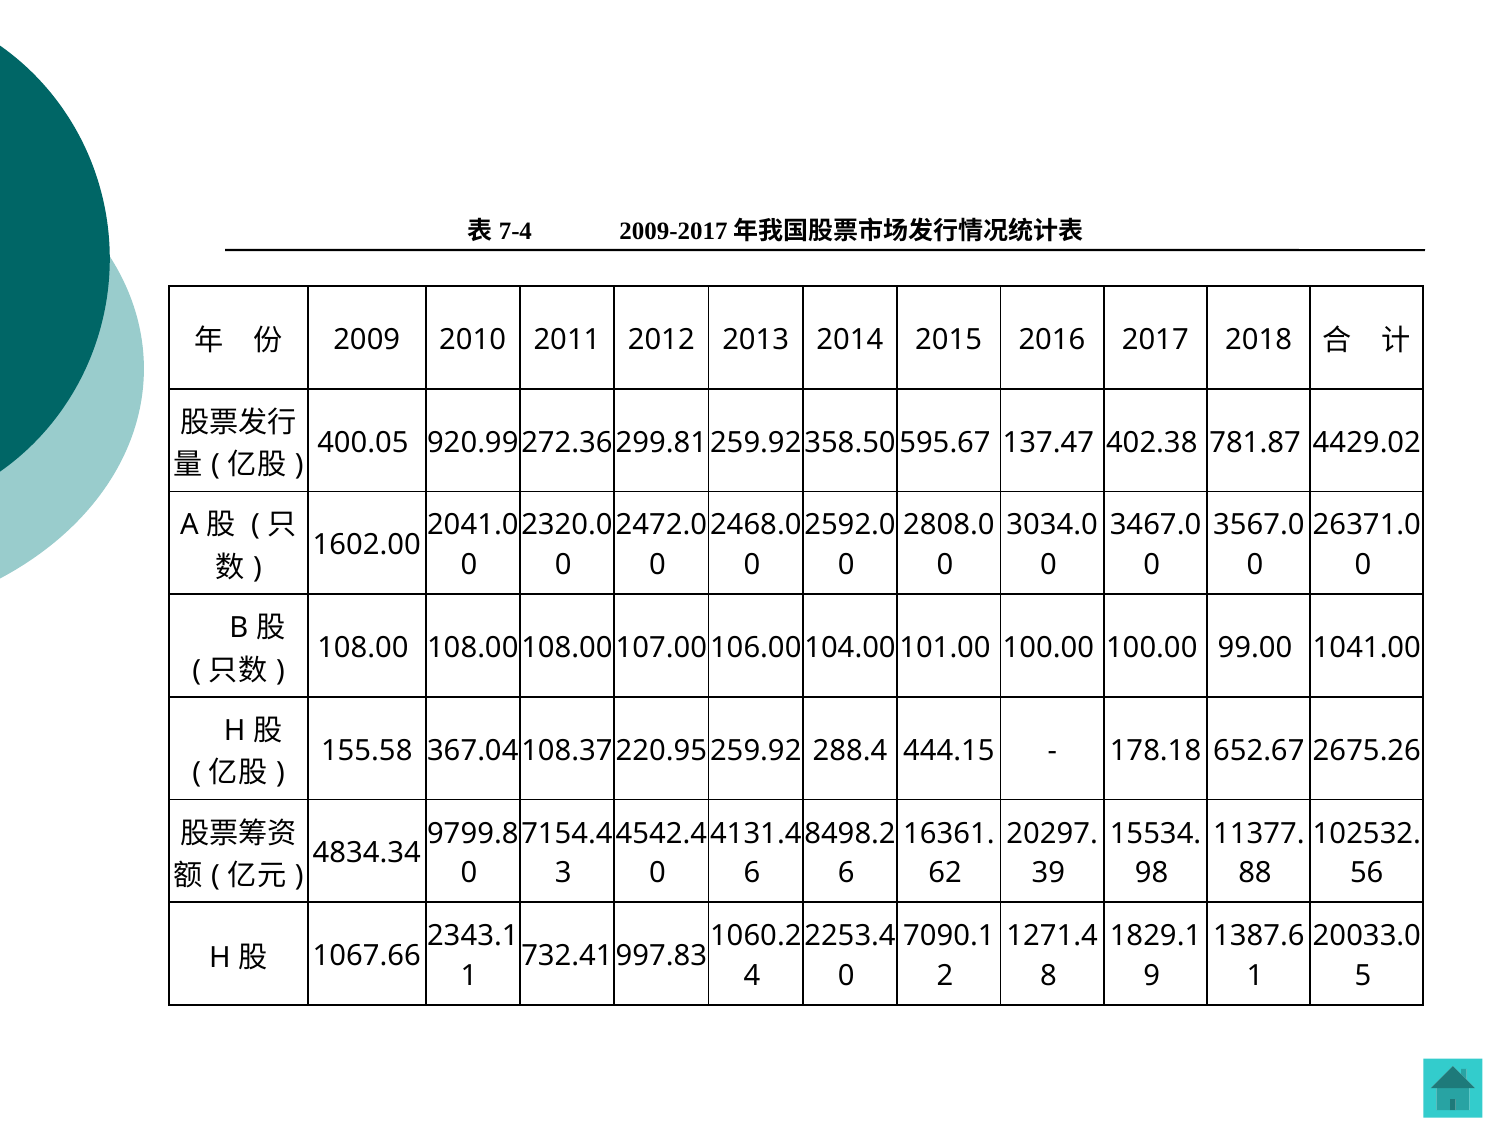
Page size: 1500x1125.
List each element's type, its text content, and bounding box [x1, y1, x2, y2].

text_box [1423, 1058, 1483, 1118]
table_cell 288.4 [804, 698, 896, 799]
table_cell 3567.00 [1208, 492, 1309, 593]
table_cell 9799.80 [427, 800, 519, 901]
table_cell 367.04 [427, 698, 519, 799]
table_cell 102532.56 [1311, 800, 1422, 901]
table_cell 4429.02 [1311, 390, 1422, 491]
table_cell 26371.00 [1311, 492, 1422, 593]
table_cell - [1001, 698, 1103, 799]
table_cell 2675.26 [1311, 698, 1422, 799]
table_cell 595.67 [898, 390, 1000, 491]
table_cell 178.18 [1105, 698, 1206, 799]
table_cell 781.87 [1208, 390, 1309, 491]
table_cell 400.05 [309, 390, 425, 491]
table_cell 104.00 [804, 595, 896, 696]
table_cell 4131.46 [709, 800, 802, 901]
table_cell 732.41 [521, 903, 613, 1004]
table_cell 11377.88 [1208, 800, 1309, 901]
table_cell 100.00 [1105, 595, 1206, 696]
table_cell 4834.34 [309, 800, 425, 901]
table_cell 2253.40 [804, 903, 896, 1004]
table_cell 99.00 [1208, 595, 1309, 696]
table_cell 108.00 [309, 595, 425, 696]
table_cell 108.37 [521, 698, 613, 799]
table_header 2009 [309, 287, 425, 388]
table_cell 358.50 [804, 390, 896, 491]
table_cell 16361.62 [898, 800, 1000, 901]
table_cell 7154.43 [521, 800, 613, 901]
table_cell [1437, 1089, 1469, 1110]
table_cell 8498.26 [804, 800, 896, 901]
table_header 2011 [521, 287, 613, 388]
table_cell 220.95 [615, 698, 708, 799]
table_header 2015 [898, 287, 1000, 388]
table_cell 7090.12 [898, 903, 1000, 1004]
table_cell 1067.66 [309, 903, 425, 1004]
table_cell 997.83 [615, 903, 708, 1004]
table_cell 股票筹资额(亿元) [170, 800, 307, 901]
table_header 2012 [615, 287, 708, 388]
table_header 2014 [804, 287, 896, 388]
table_cell 1060.24 [709, 903, 802, 1004]
table_cell 107.00 [615, 595, 708, 696]
text_box 表7-4 2009-2017年我国股票市场发行情况统计表 [453, 207, 1099, 252]
table_cell 3467.00 [1105, 492, 1206, 593]
table_cell 402.38 [1105, 390, 1206, 491]
table_cell 1602.00 [309, 492, 425, 593]
table_cell 259.92 [709, 698, 802, 799]
table_cell 272.36 [521, 390, 613, 491]
table_cell B股 (只数) [170, 595, 307, 696]
table_cell 108.00 [521, 595, 613, 696]
table_cell 2472.00 [615, 492, 708, 593]
table_header 2017 [1105, 287, 1206, 388]
table_cell 100.00 [1001, 595, 1103, 696]
table_cell 1041.00 [1311, 595, 1422, 696]
table_cell 444.15 [898, 698, 1000, 799]
table_header 年 份 [170, 287, 307, 388]
table_cell 2343.11 [427, 903, 519, 1004]
table_cell 920.99 [427, 390, 519, 491]
table_cell 299.81 [615, 390, 708, 491]
table_cell H股 [170, 903, 307, 1004]
table_cell 1829.19 [1105, 903, 1206, 1004]
table_cell 2320.00 [521, 492, 613, 593]
table_cell 1387.61 [1208, 903, 1309, 1004]
table_cell 101.00 [898, 595, 1000, 696]
table_cell 2808.00 [898, 492, 1000, 593]
table_cell H股(亿股) [170, 698, 307, 799]
table_cell 20033.05 [1311, 903, 1422, 1004]
table_cell 108.00 [427, 595, 519, 696]
table_cell 106.00 [709, 595, 802, 696]
table_cell 20297.39 [1001, 800, 1103, 901]
table_cell 259.92 [709, 390, 802, 491]
table_cell 1271.48 [1001, 903, 1103, 1004]
table_cell 2592.00 [804, 492, 896, 593]
table_cell 652.67 [1208, 698, 1309, 799]
table_cell 3034.00 [1001, 492, 1103, 593]
table_header 2016 [1001, 287, 1103, 388]
table_header 2010 [427, 287, 519, 388]
table_cell 15534.98 [1105, 800, 1206, 901]
table_header 2018 [1208, 287, 1309, 388]
table_cell 155.58 [309, 698, 425, 799]
table_header 合 计 [1311, 287, 1422, 388]
table_cell A股 (只数) [170, 492, 307, 593]
table_header 2013 [709, 287, 802, 388]
table_cell 4542.40 [615, 800, 708, 901]
table_cell 137.47 [1001, 390, 1103, 491]
table_cell 2041.00 [427, 492, 519, 593]
table_cell 股票发行量(亿股) [170, 390, 307, 491]
table_cell 2468.00 [709, 492, 802, 593]
